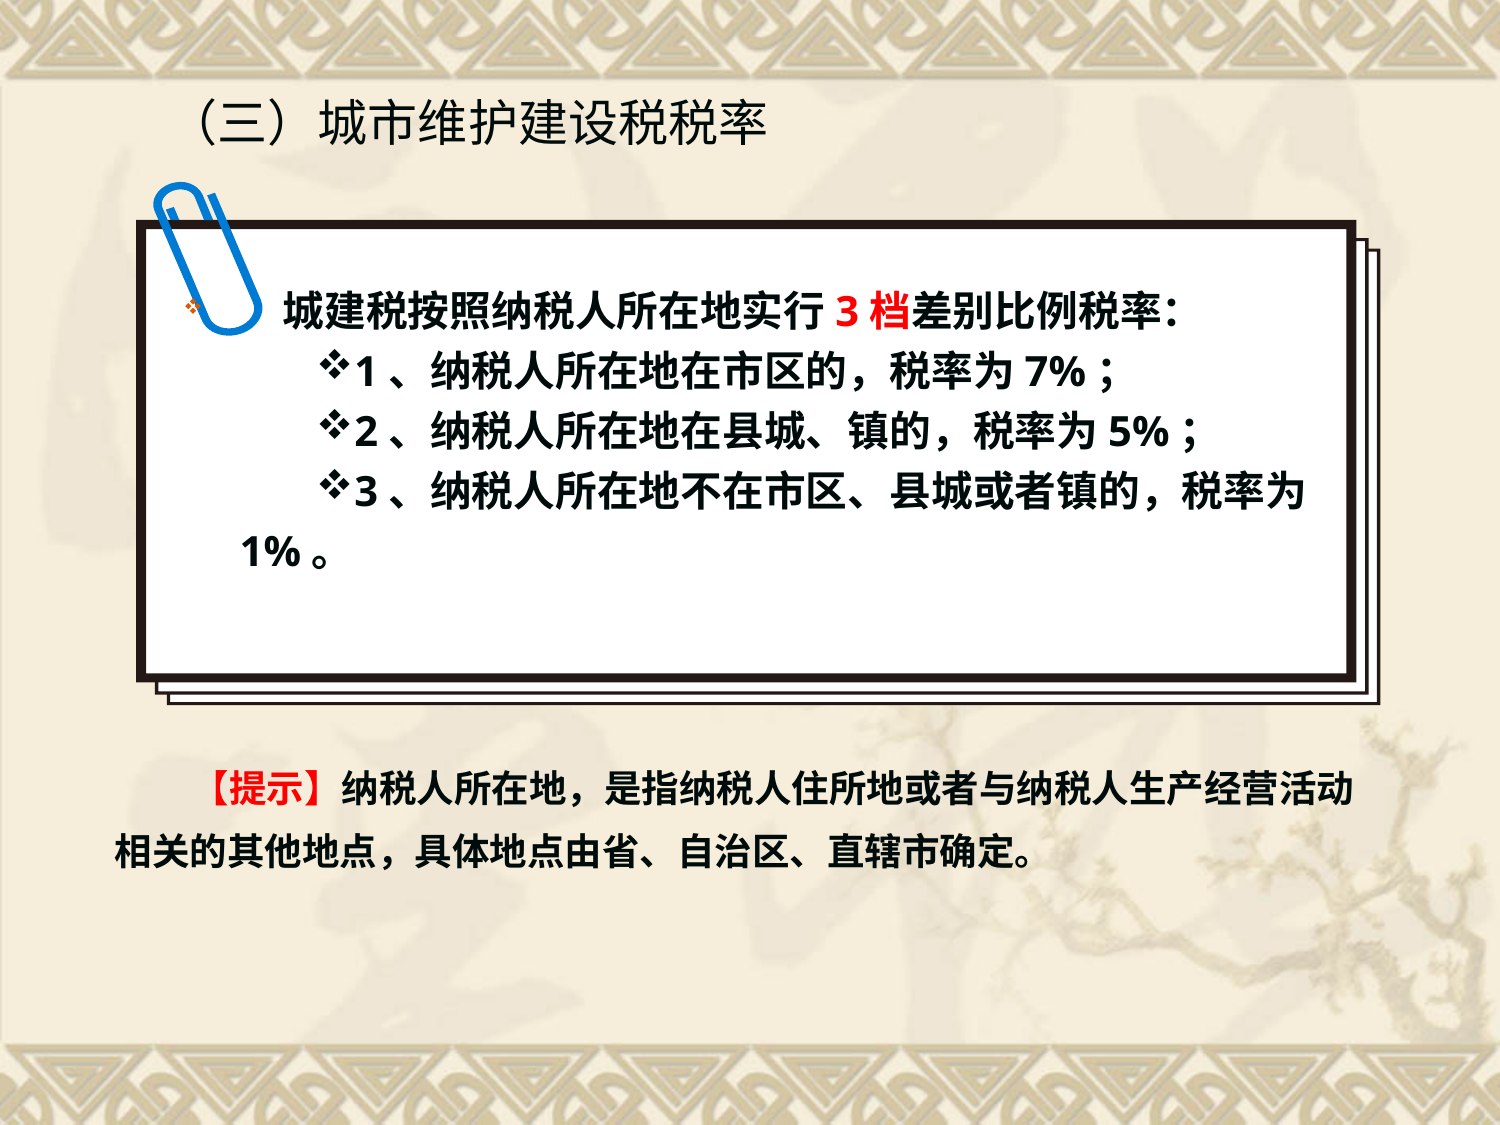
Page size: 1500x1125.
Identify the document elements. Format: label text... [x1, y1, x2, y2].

picture [0, 0, 1500, 1125]
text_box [135, 181, 1383, 705]
text_box （三）城市维护建设税税率 [153, 83, 904, 181]
text_box 【提示】纳税人所在地，是指纳税人住所地或者与纳税人生产经营活动相关的其他地点，具体地点由省、自治区、直辖市确定。 [100, 739, 1371, 966]
